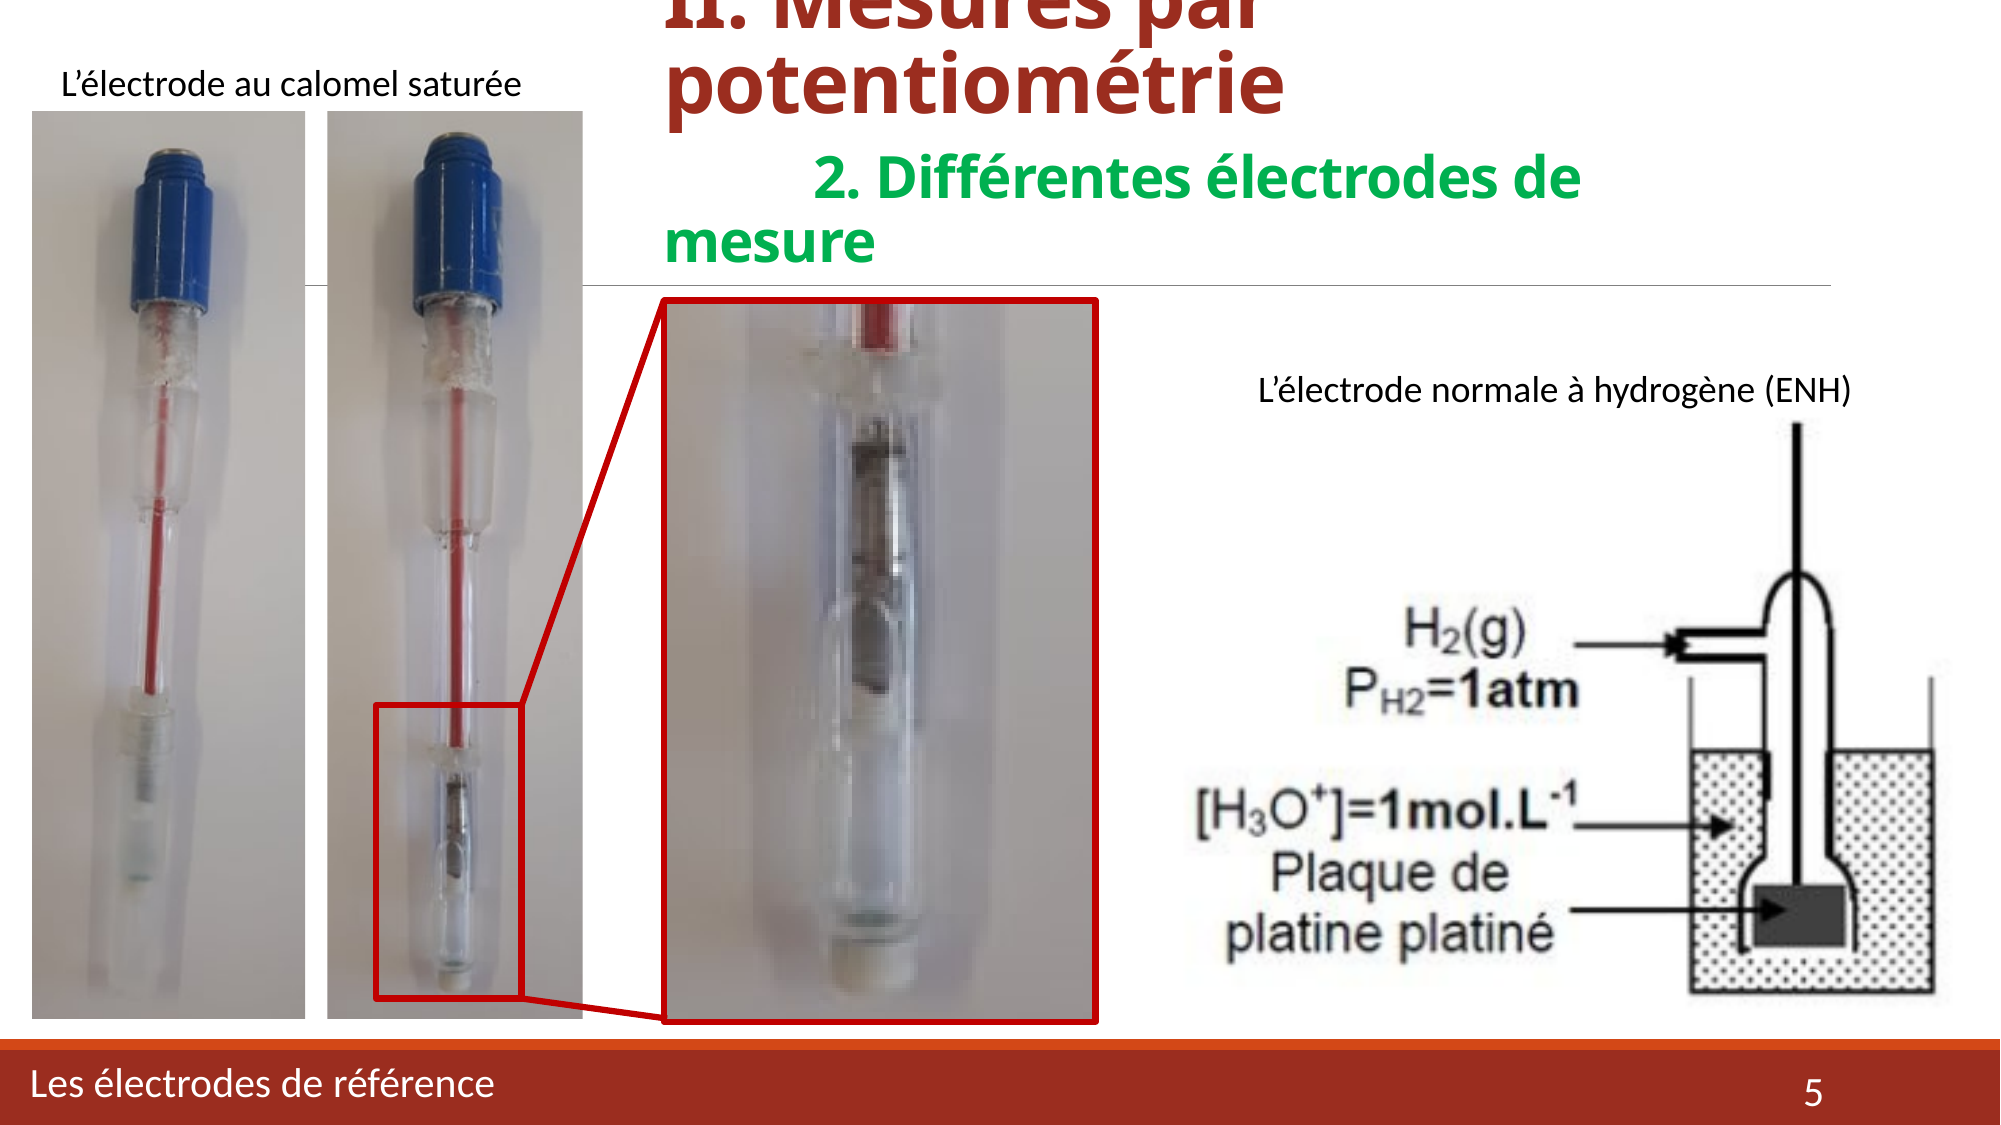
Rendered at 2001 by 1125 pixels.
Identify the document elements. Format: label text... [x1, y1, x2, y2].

picture [666, 303, 1093, 1020]
text_box L’électrode au calomel saturée [46, 51, 564, 111]
picture [326, 111, 583, 1020]
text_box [521, 299, 665, 706]
title II. Mesures par potentiométrie 2. Différentes électrodes de mesure [648, 44, 1732, 283]
picture [31, 111, 306, 1020]
text_box Les électrodes de référence [0, 1054, 1740, 1123]
slide_number 5 [1740, 1059, 1840, 1120]
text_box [521, 997, 668, 1020]
picture [1155, 408, 1977, 1020]
text_box L’électrode normale à hydrogène (ENH) [1243, 357, 1889, 405]
